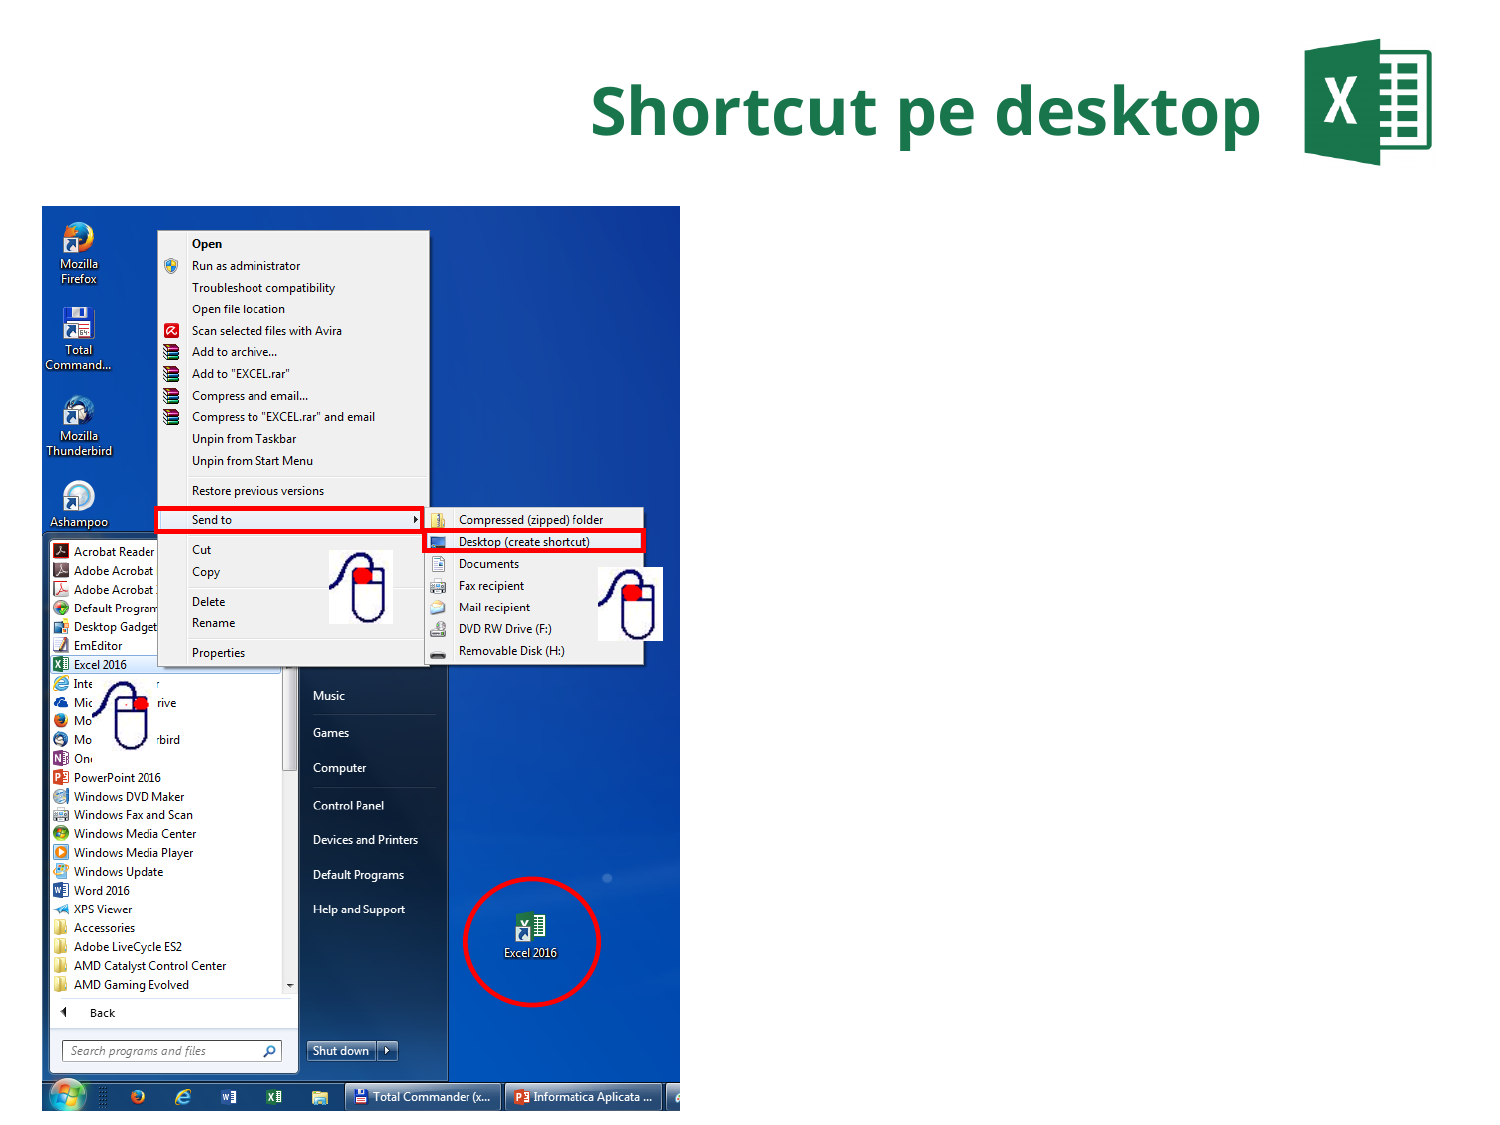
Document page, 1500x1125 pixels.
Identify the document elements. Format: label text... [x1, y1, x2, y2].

title Shortcut pe desktop [103, 59, 1279, 168]
picture [1300, 34, 1436, 170]
picture [42, 206, 680, 1111]
